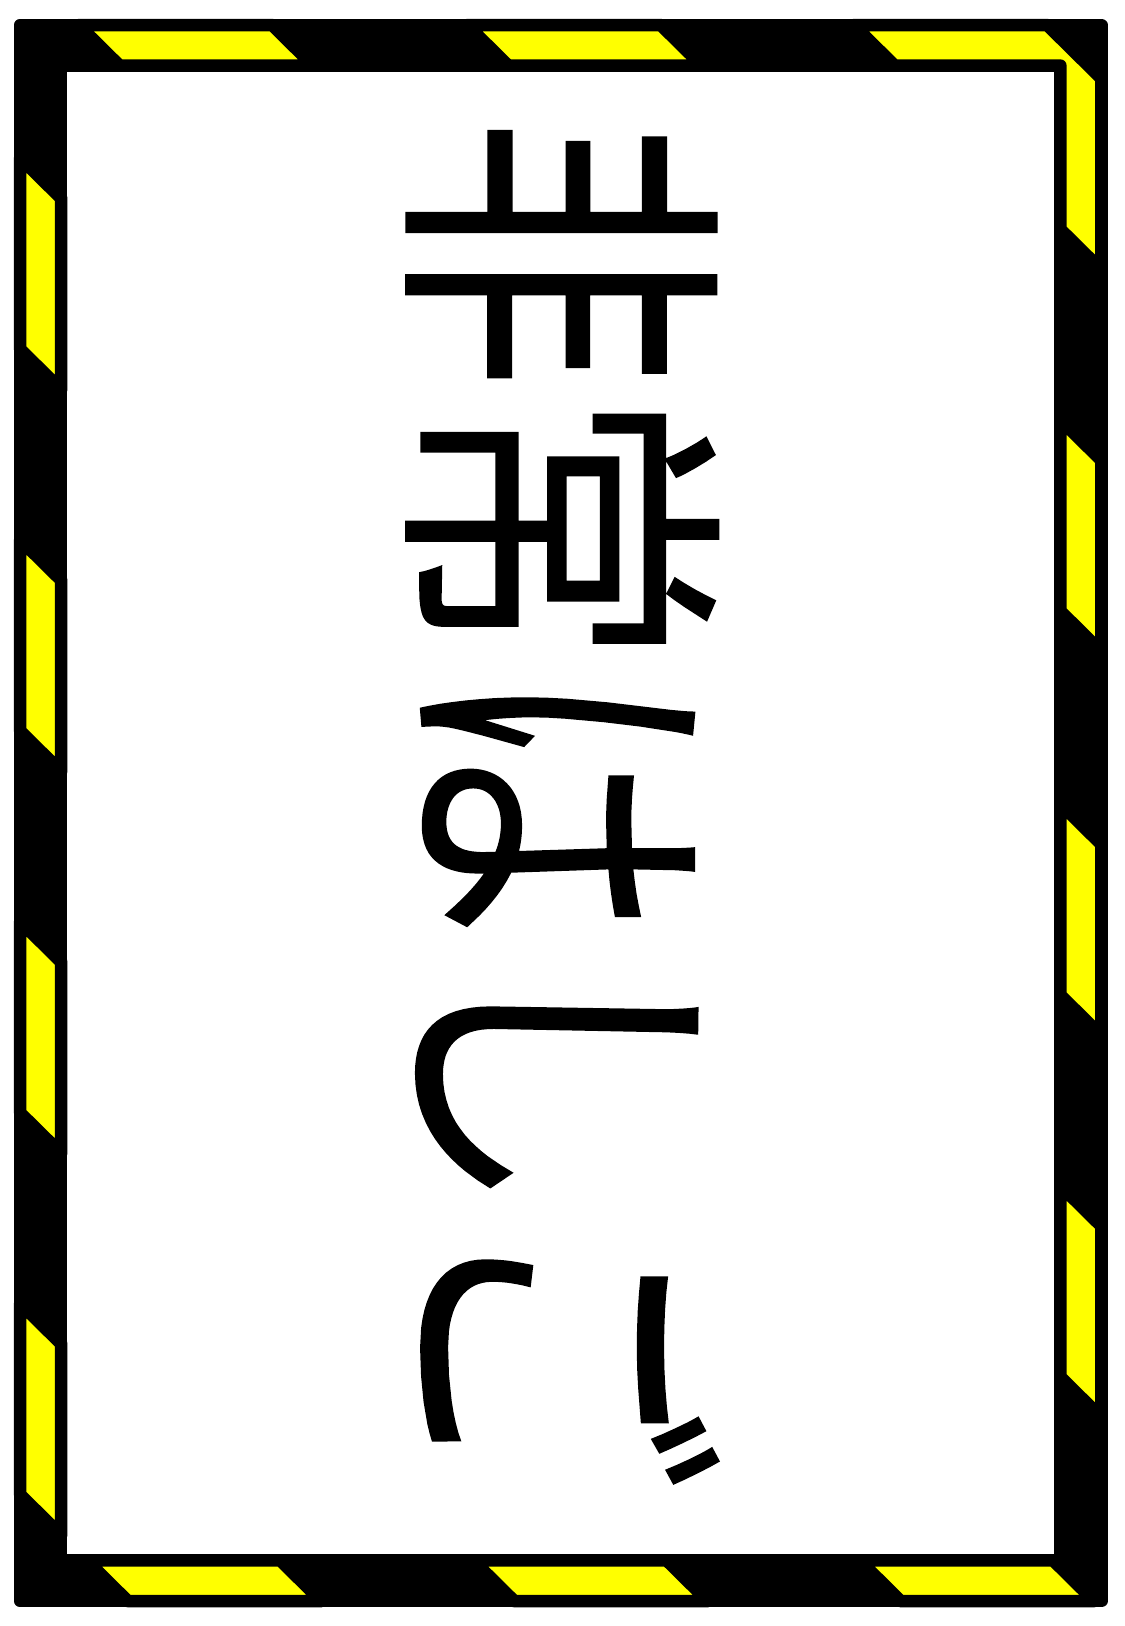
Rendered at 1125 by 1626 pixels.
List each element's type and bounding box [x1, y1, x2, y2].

text_box [0, 272, 1125, 1354]
